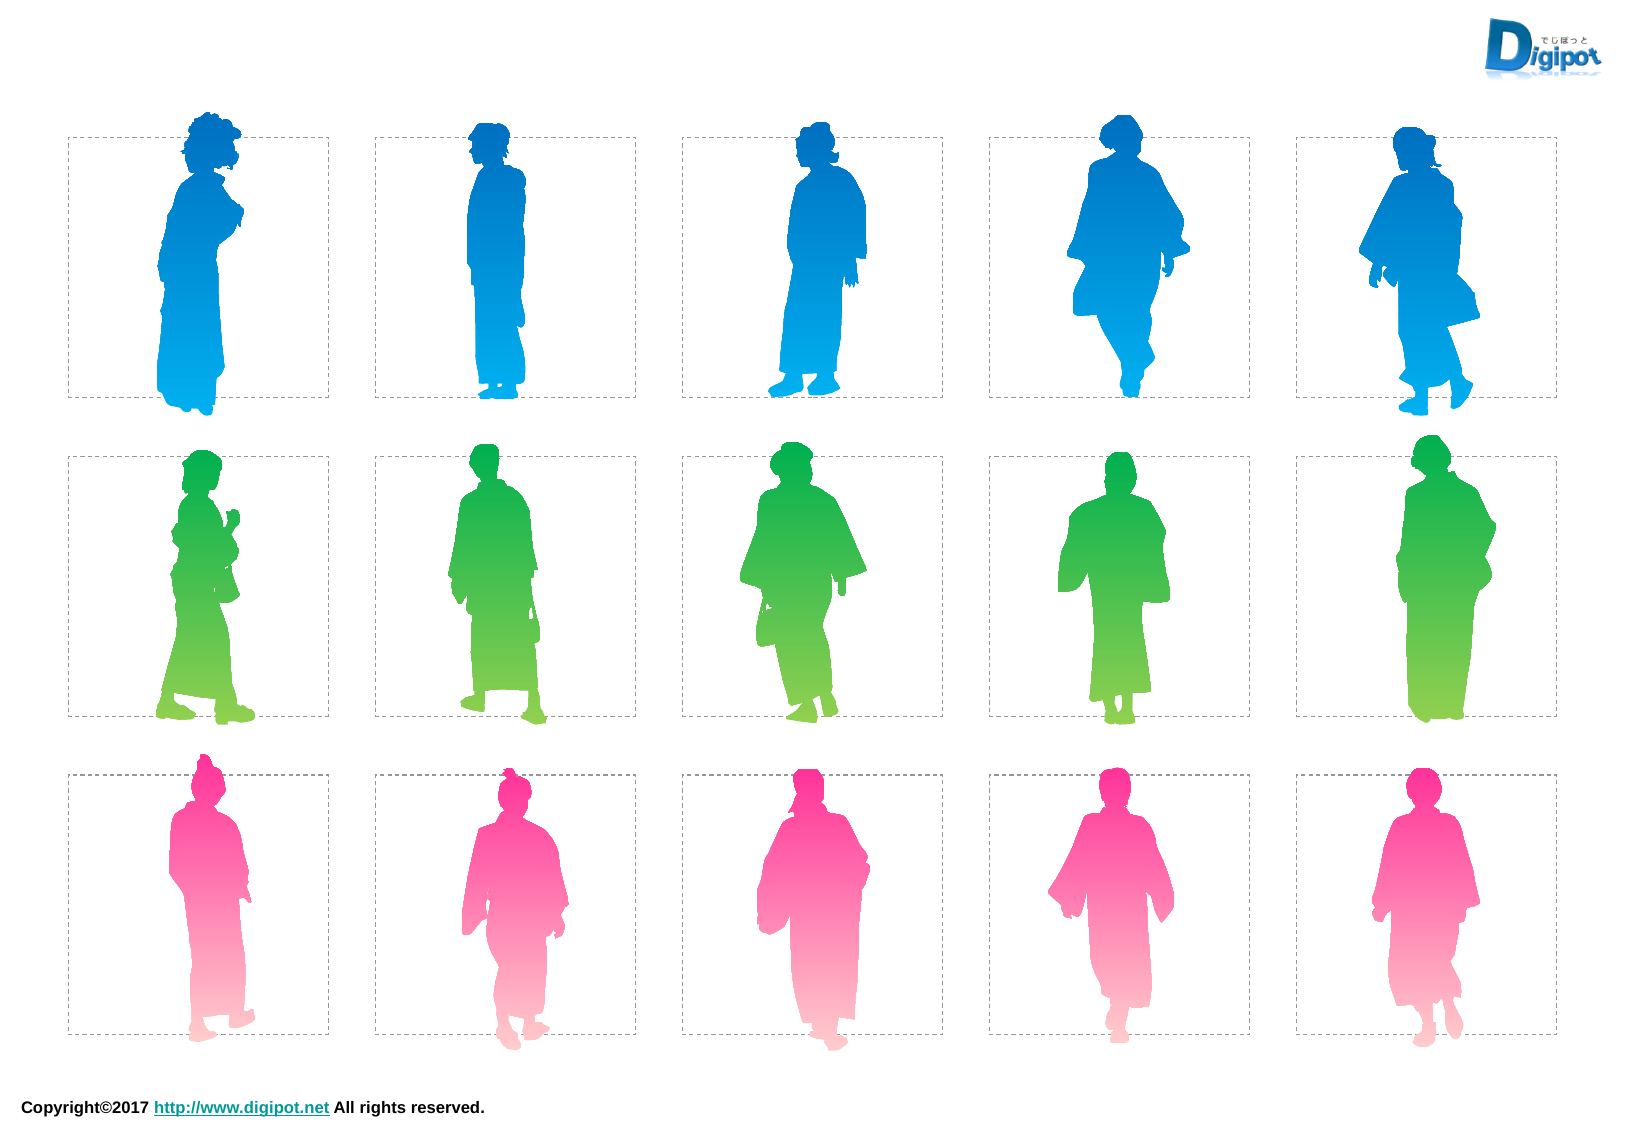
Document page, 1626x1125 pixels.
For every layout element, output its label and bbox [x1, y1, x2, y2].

picture [1485, 18, 1602, 82]
text_box [1371, 768, 1481, 1047]
text_box [756, 768, 871, 1051]
text_box [1395, 435, 1497, 723]
text_box [1047, 767, 1175, 1044]
text_box [157, 112, 245, 416]
text_box [448, 444, 547, 725]
text_box [155, 449, 256, 725]
text_box [1057, 451, 1170, 725]
text_box [1067, 114, 1190, 398]
text_box [467, 123, 527, 400]
text_box [768, 122, 867, 398]
text_box [169, 754, 256, 1042]
text_box [739, 442, 867, 724]
text_box [1358, 126, 1481, 416]
text_box [461, 768, 570, 1050]
